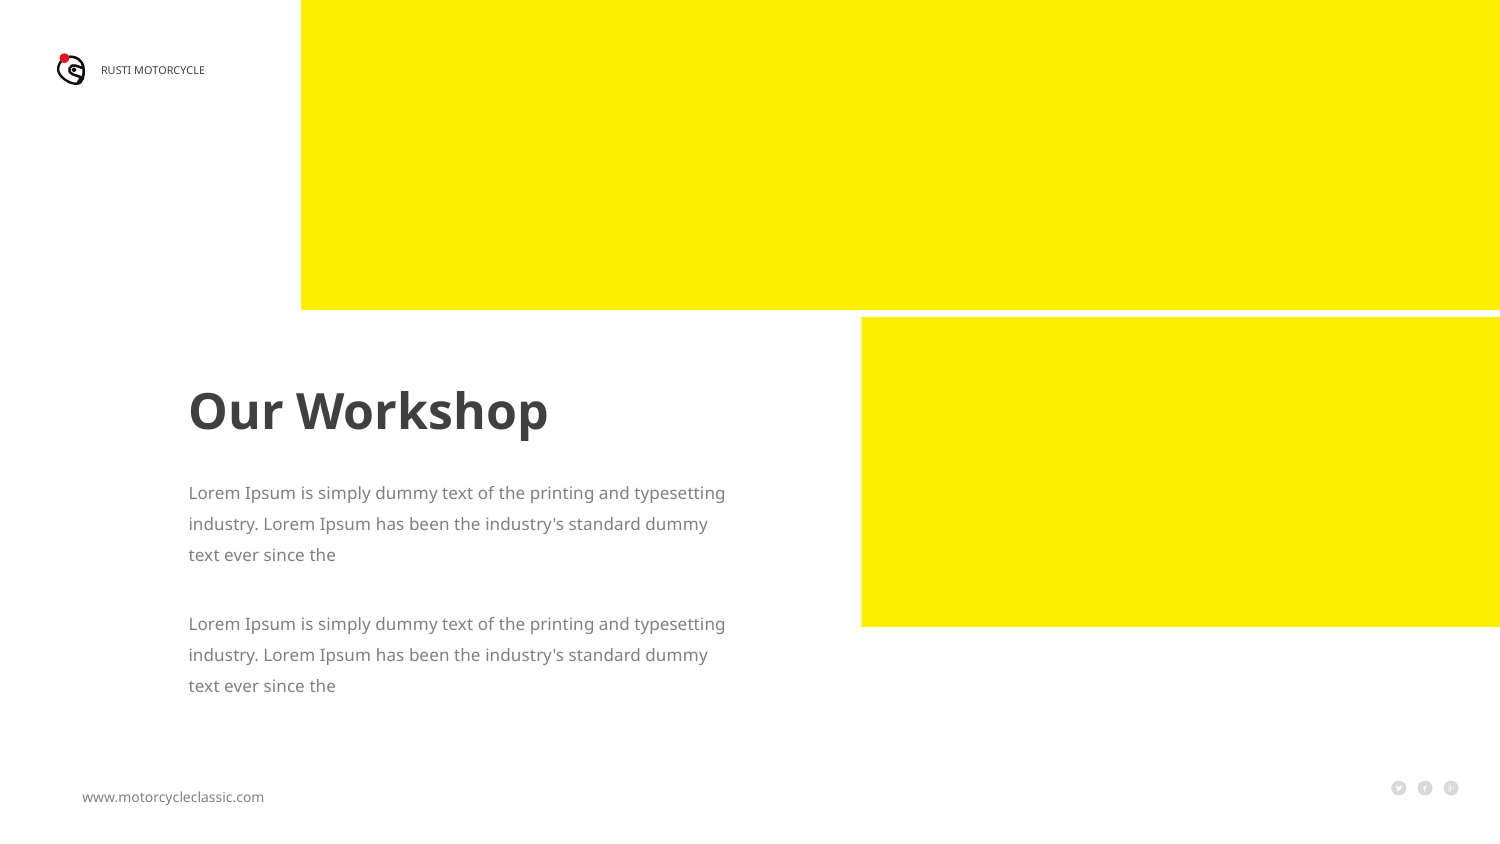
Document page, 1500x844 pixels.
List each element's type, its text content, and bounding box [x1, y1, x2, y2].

picture [301, 0, 1500, 310]
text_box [1391, 780, 1459, 796]
text_box Our Workshop [173, 372, 639, 447]
text_box www.motorcycleclassic.com [67, 781, 345, 813]
text_box Lorem Ipsum is simply dummy text of the printing and typesetting industry. Lorem Ipsum has been the industry's standard dummy text ever since the [173, 595, 750, 704]
text_box Lorem Ipsum is simply dummy text of the printing and typesetting industry. Lorem Ipsum has been the industry's standard dummy text ever since the [173, 464, 750, 572]
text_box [57, 53, 301, 85]
picture [861, 317, 1500, 627]
